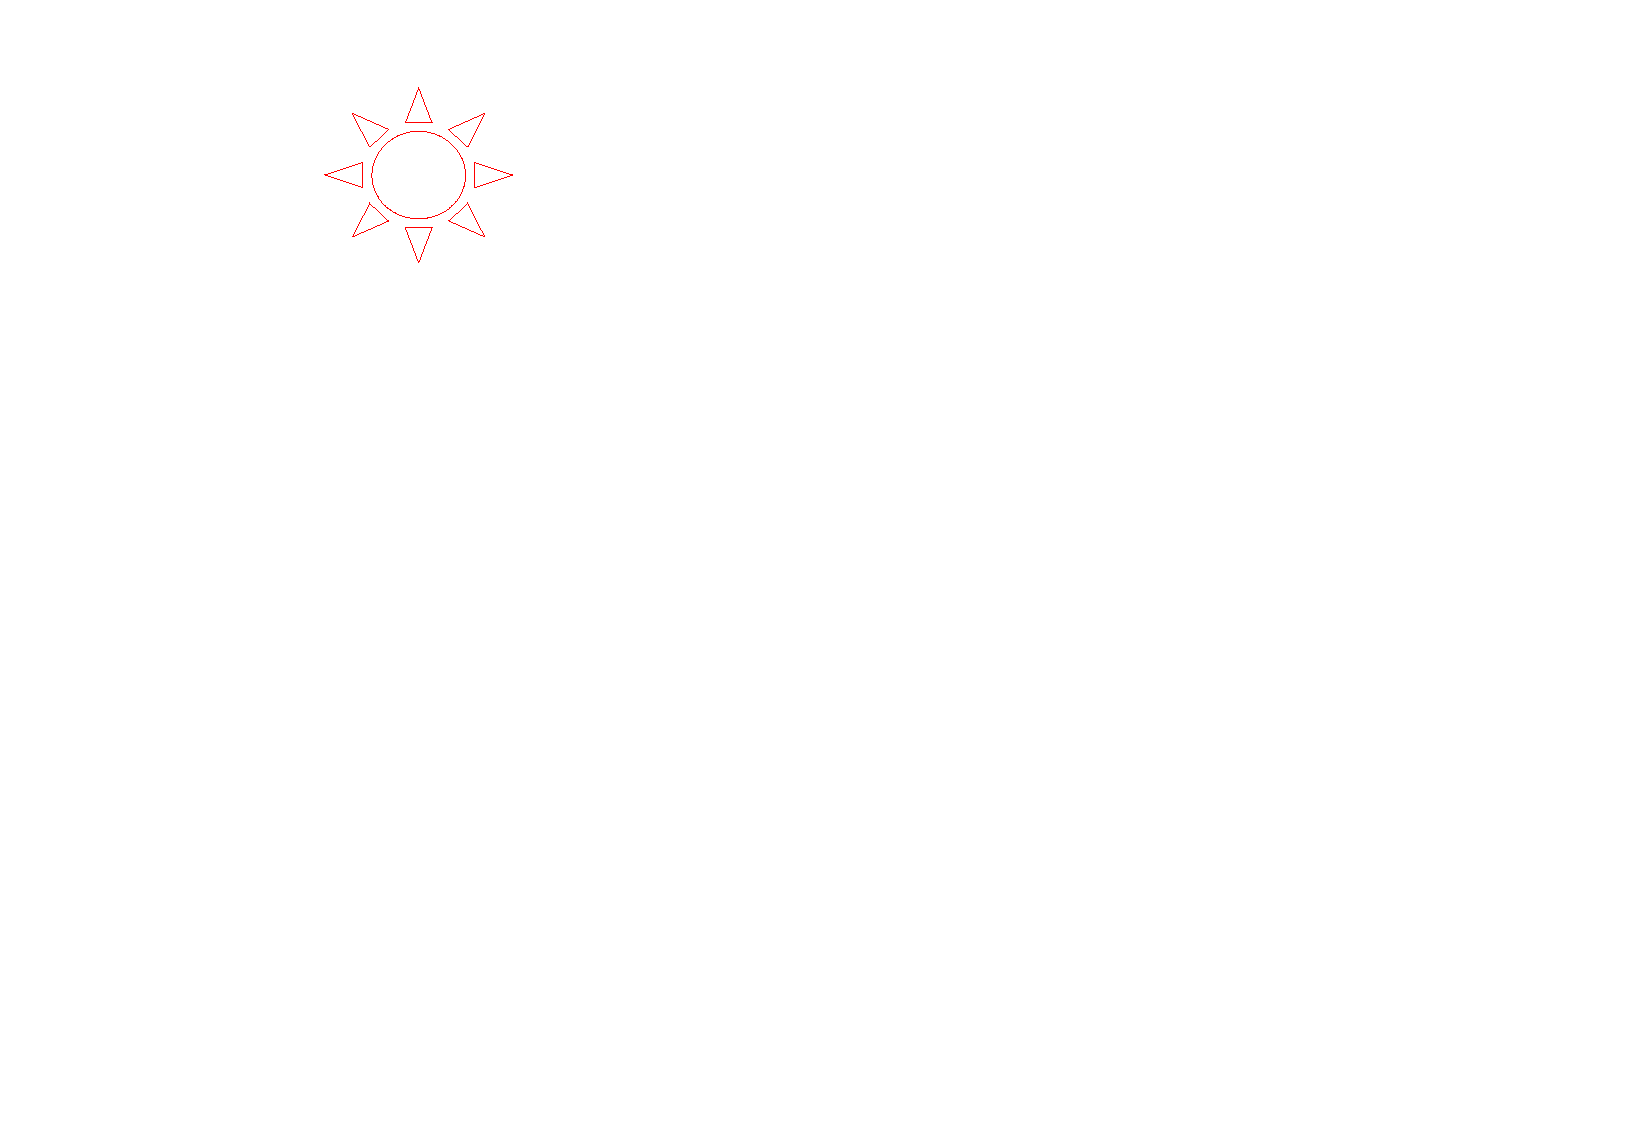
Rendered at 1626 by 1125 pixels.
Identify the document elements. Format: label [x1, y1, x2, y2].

text_box [352, 202, 389, 237]
text_box [474, 162, 513, 188]
text_box [324, 162, 363, 188]
text_box [371, 131, 466, 219]
text_box [352, 113, 389, 147]
text_box [448, 202, 485, 237]
text_box [405, 87, 433, 123]
text_box [405, 227, 433, 263]
text_box [448, 113, 485, 147]
